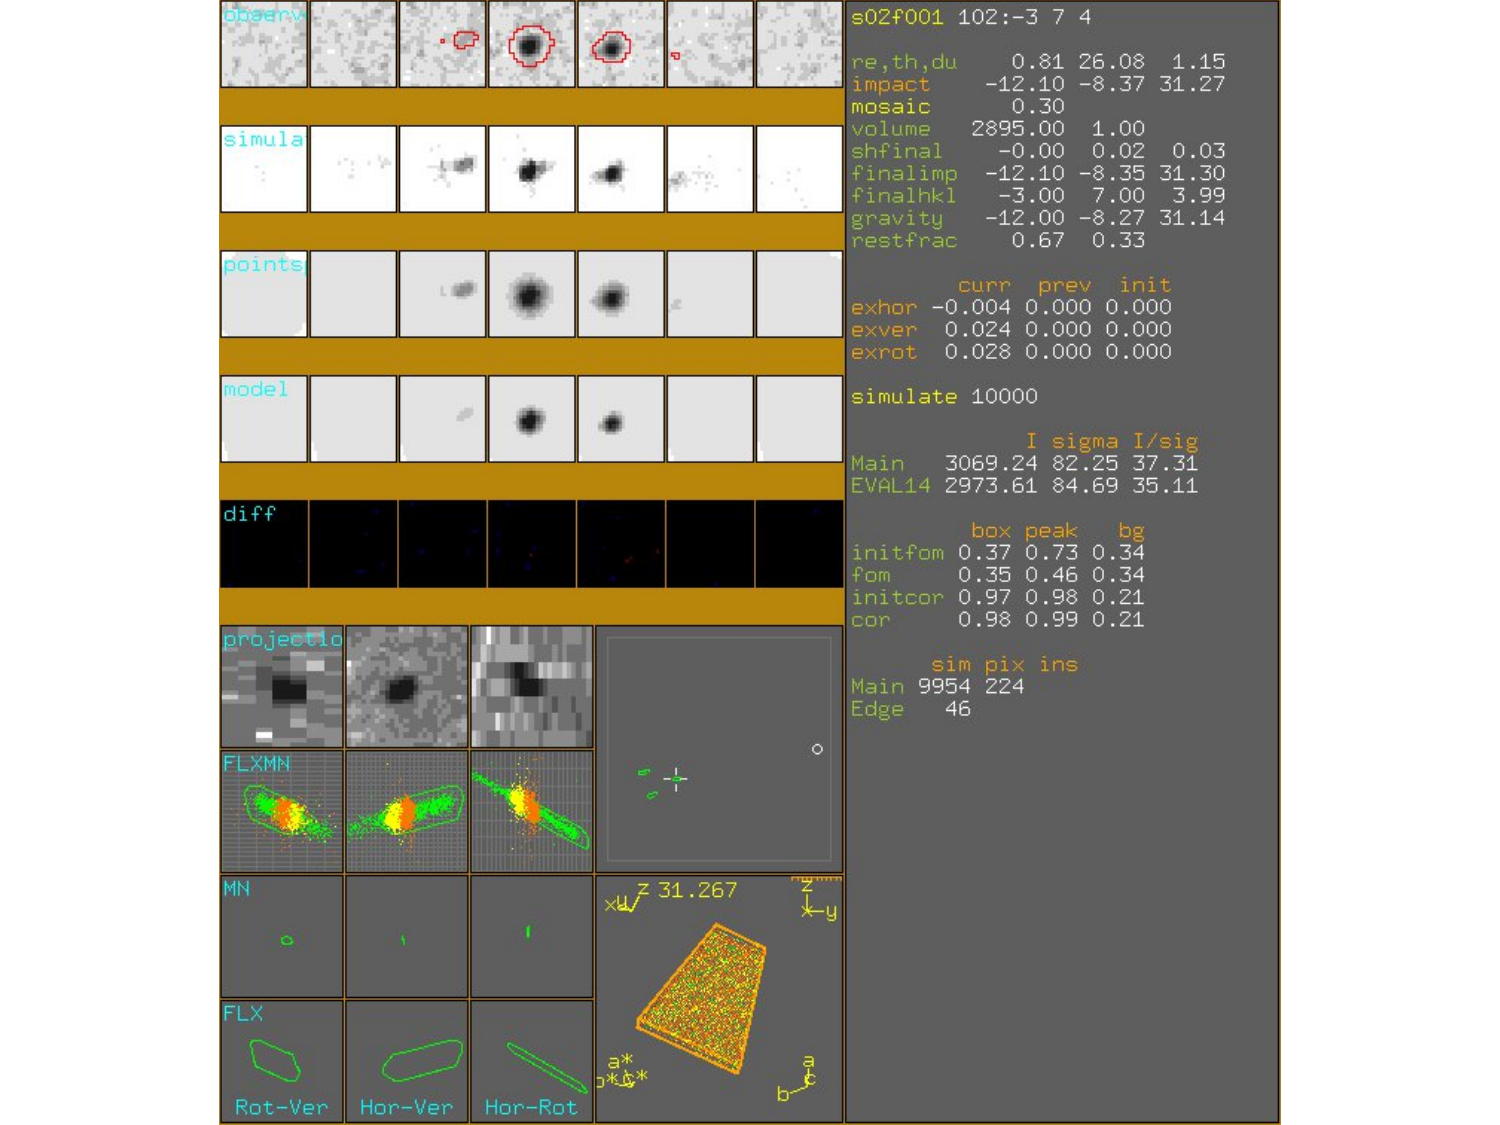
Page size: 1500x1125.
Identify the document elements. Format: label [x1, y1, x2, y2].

picture [219, 0, 1281, 1125]
